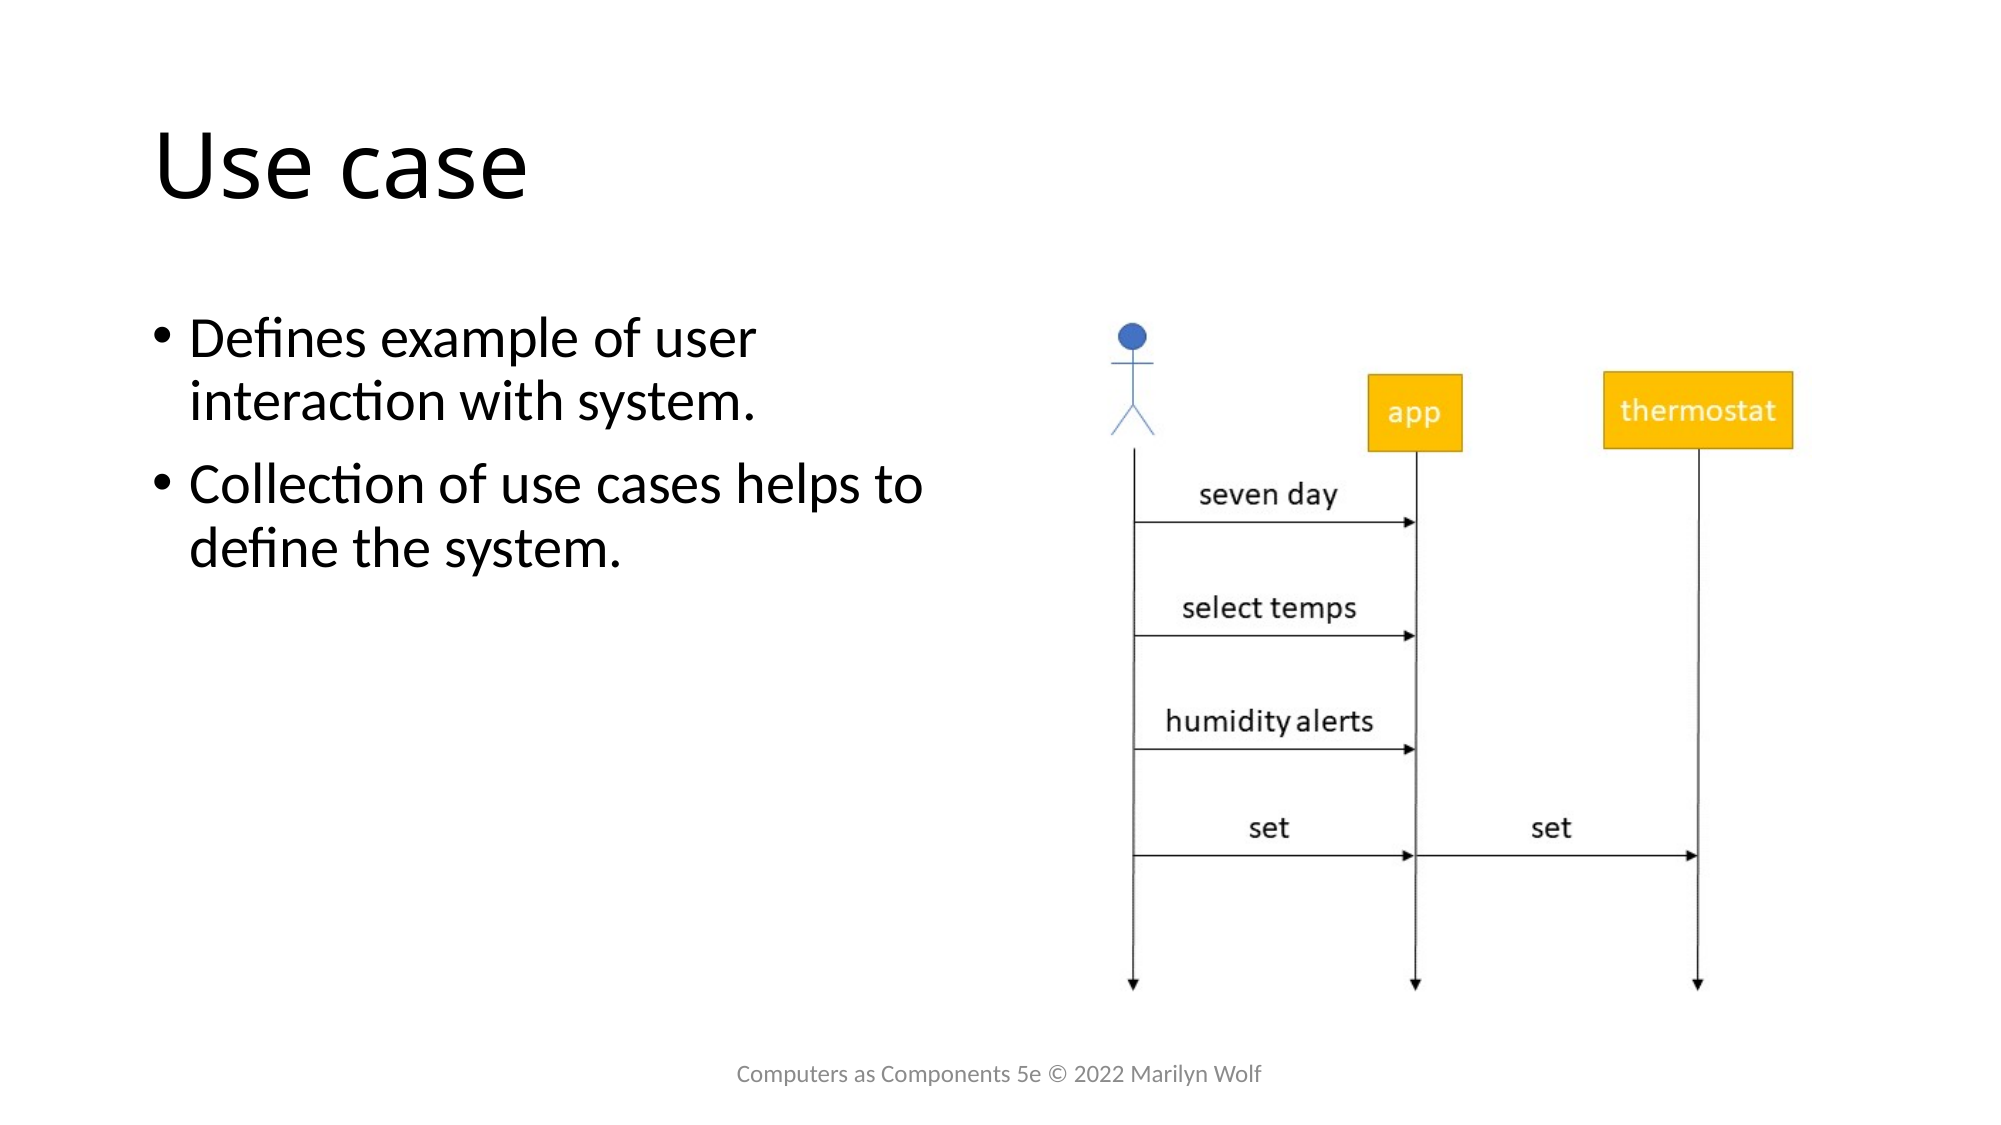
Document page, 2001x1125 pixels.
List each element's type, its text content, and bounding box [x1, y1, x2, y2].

list Defines example of user interaction with system. Collection of use cases helps to define the system. [137, 299, 988, 1014]
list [1063, 299, 1812, 1014]
title Use case [137, 59, 1863, 278]
footer Computers as Components 5e © 2022 Marilyn Wolf [662, 1042, 1338, 1103]
